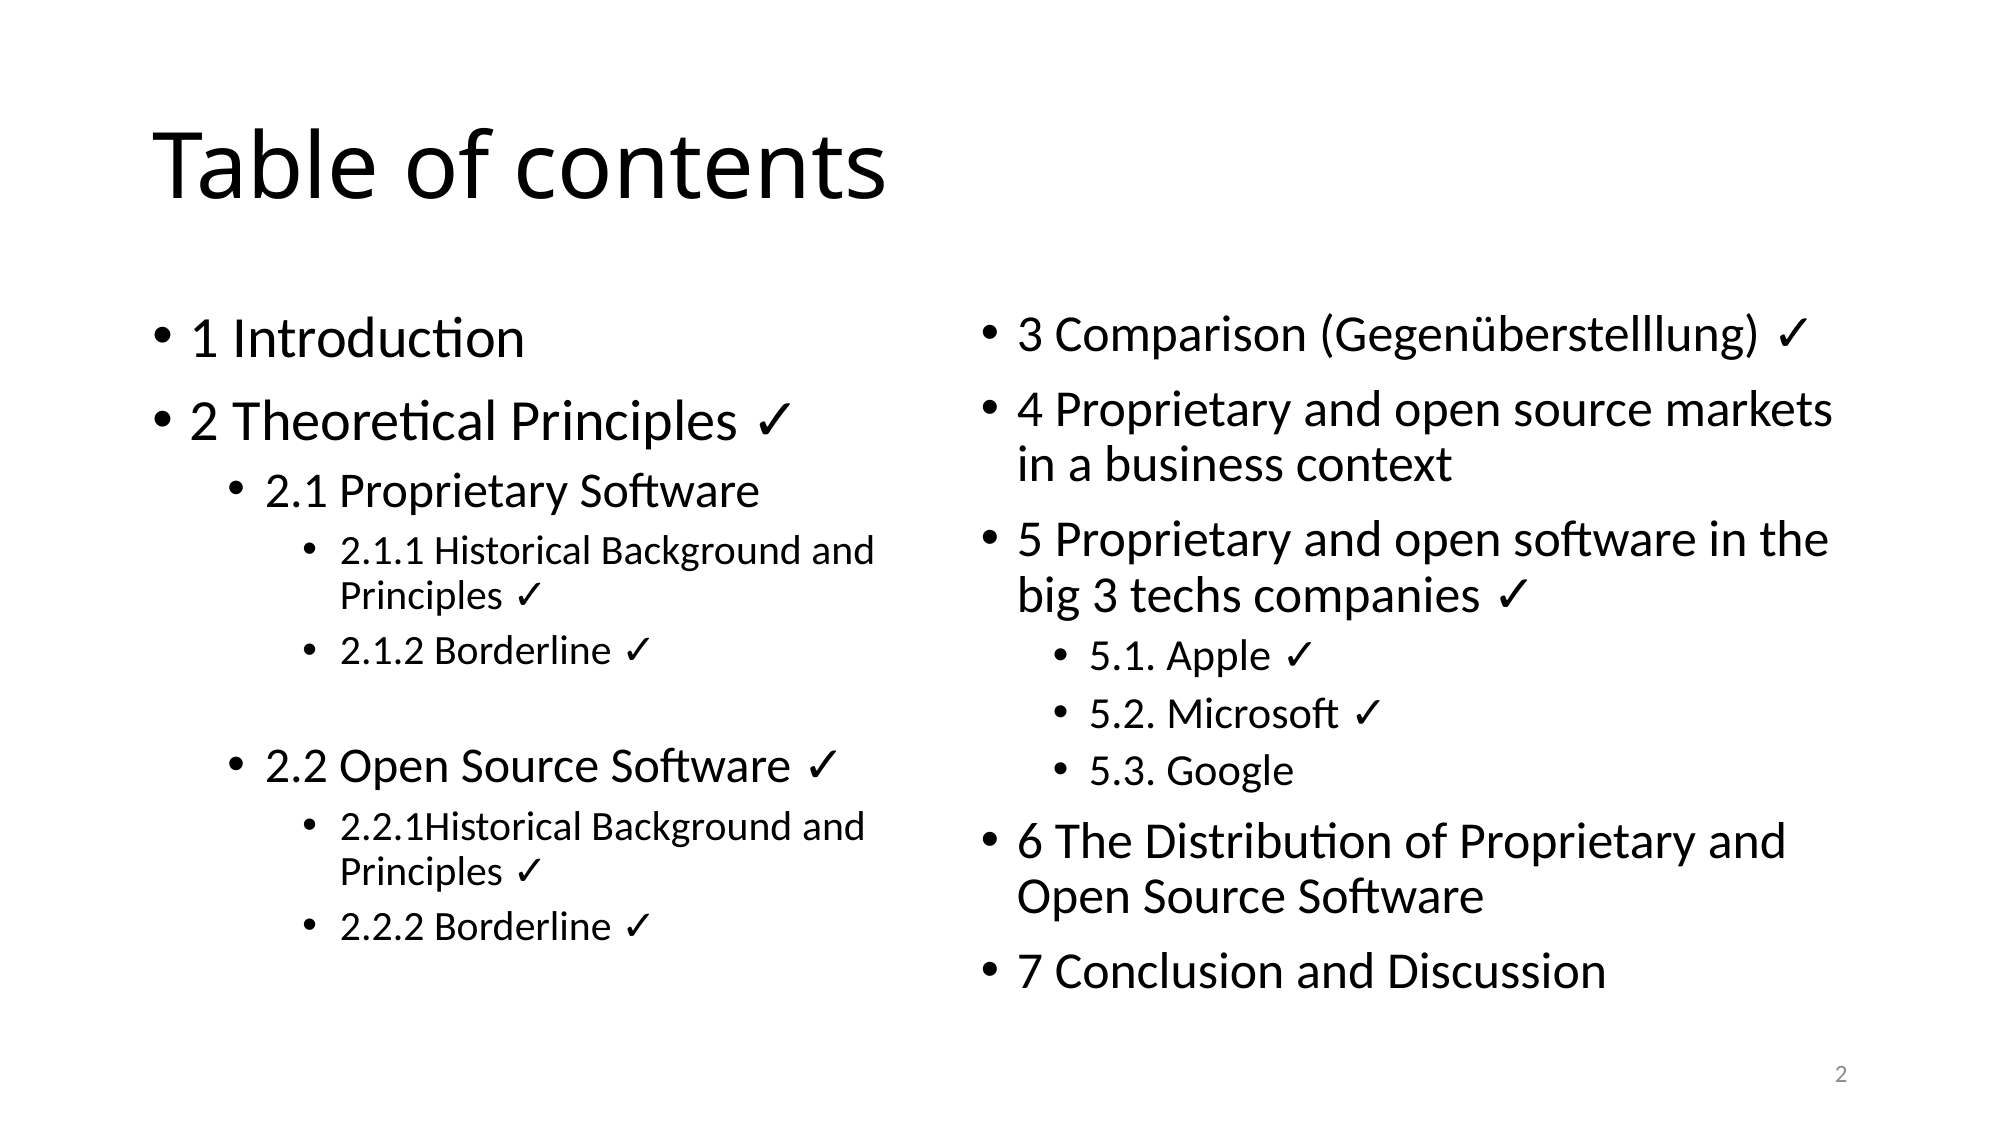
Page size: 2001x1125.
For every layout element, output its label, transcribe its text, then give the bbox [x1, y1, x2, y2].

title Table of contents [137, 59, 1863, 278]
text_box 3 Comparison (Gegenüberstelllung) ✓ 4 Proprietary and open source markets in a business context 5 Proprietary and open software in the big 3 techs companies ✓ 5.1. Apple ✓ 5.2. Microsoft ✓ 5.3. Google 6 The Distribution of Proprietary and Open Source Software 7 Conclusion and Discussion [965, 299, 1891, 1014]
slide_number 2 [1412, 1042, 1863, 1103]
list 1 Introduction 2 Theoretical Principles ✓ 2.1 Proprietary Software 2.1.1 Historical Background and Principles ✓ 2.1.2 Borderline ✓ 2.2 Open Source Software ✓ 2.2.1Historical Background and Principles ✓ 2.2.2 Borderline ✓ [137, 299, 965, 1014]
